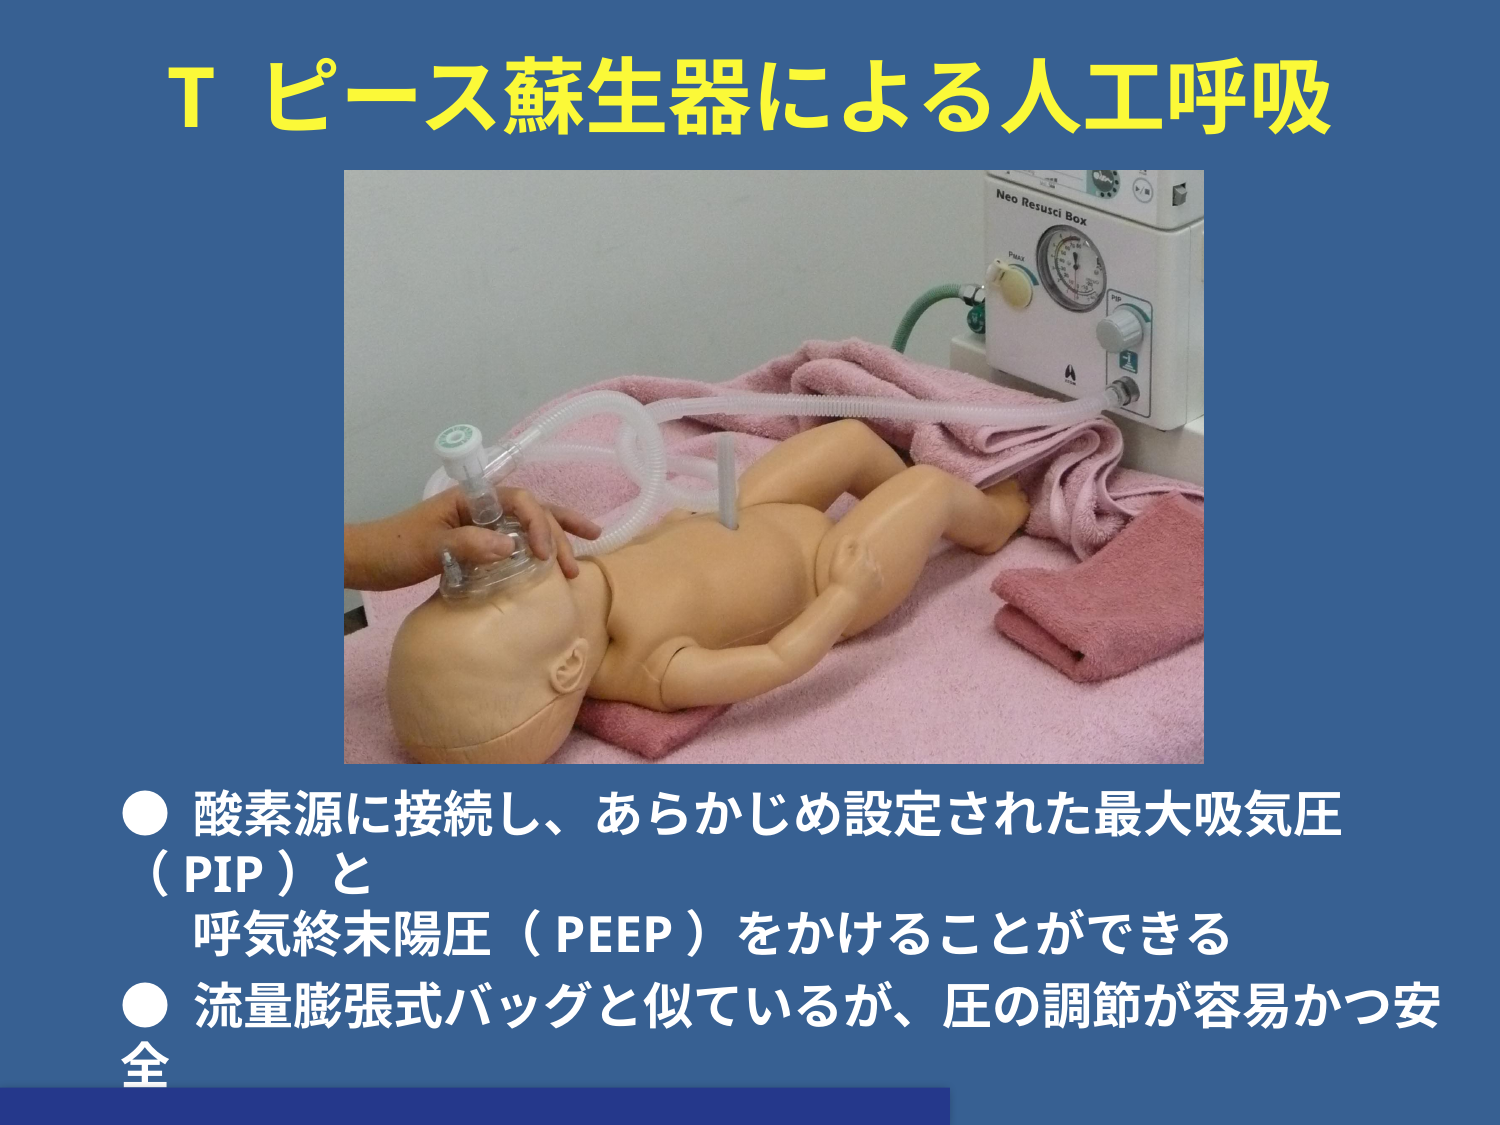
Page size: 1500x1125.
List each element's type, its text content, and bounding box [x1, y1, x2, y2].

text_box ● 酸素源に接続し、あらかじめ設定された最大吸気圧（PIP）と 呼気終末陽圧（PEEP）をかけることができる ● 流量膨張式バッグと似ているが、圧の調節が容易かつ安全 [105, 774, 1468, 1103]
text_box [0, 1087, 950, 1125]
title T ピース蘇生器による人工呼吸 [0, 19, 1500, 170]
picture [343, 170, 1204, 764]
